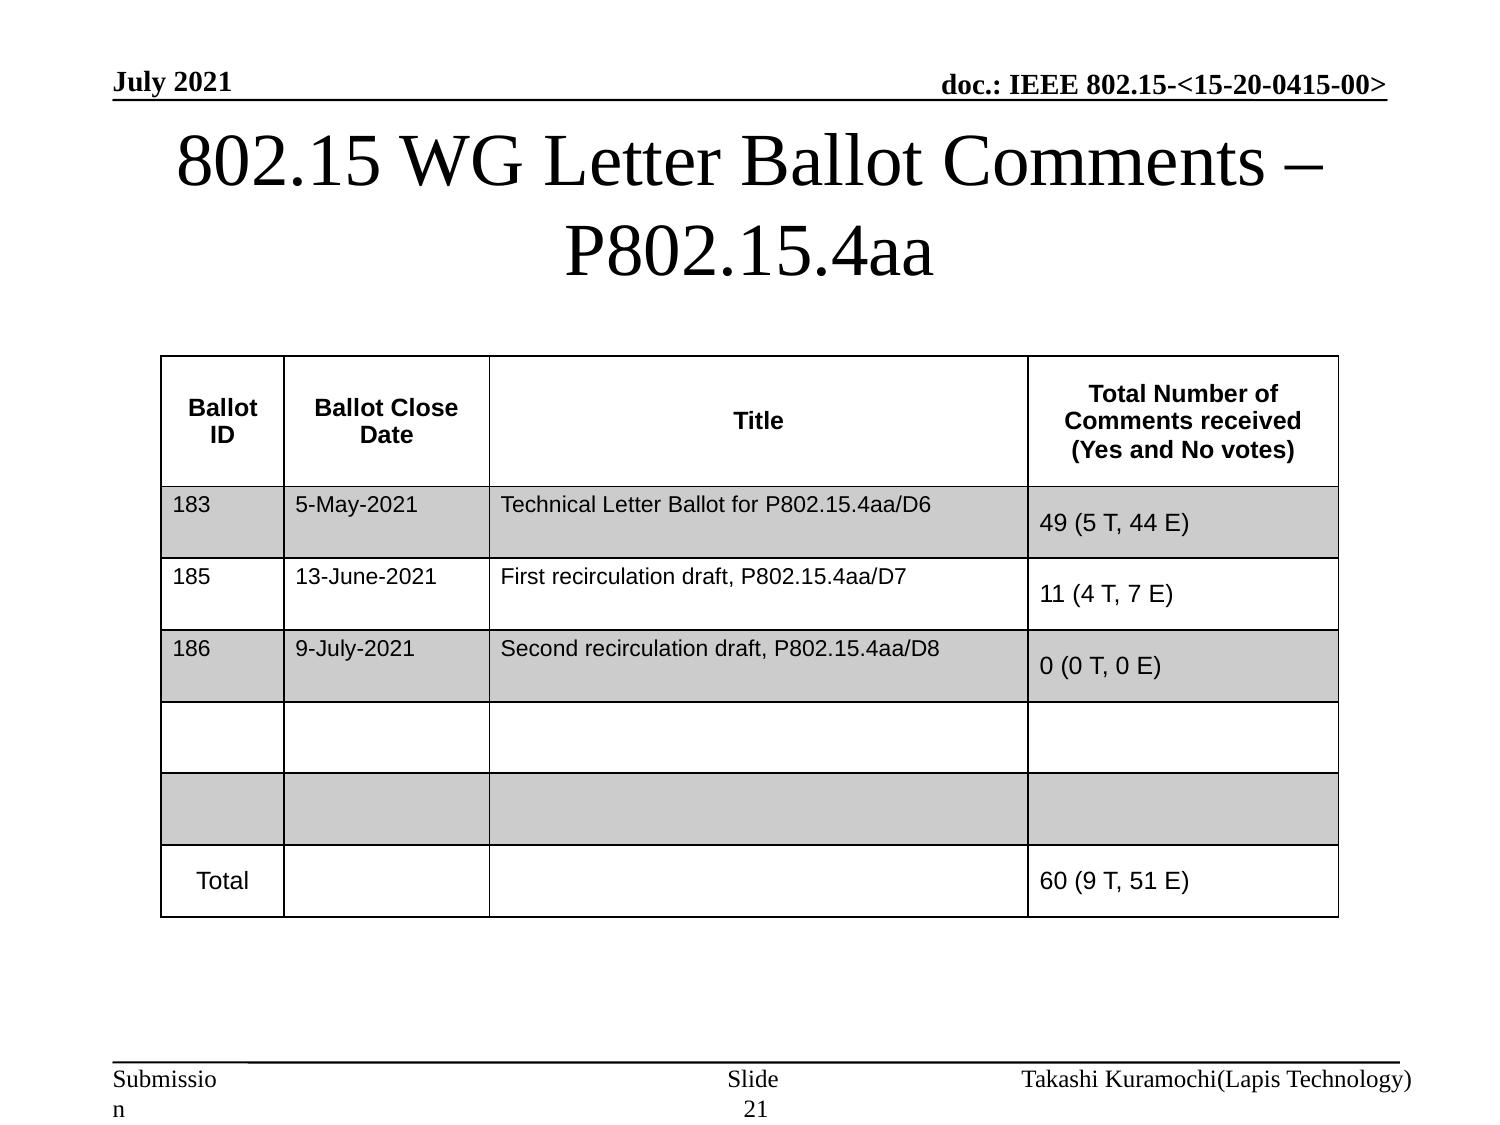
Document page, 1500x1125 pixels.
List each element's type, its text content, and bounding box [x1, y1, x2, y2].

slide_number Slide 21 [720, 1062, 792, 1093]
table_cell 9-July-2021 [285, 631, 489, 701]
table_cell Second recirculation draft, P802.15.4aa/D8 [490, 631, 1027, 701]
title 802.15 WG Letter Ballot Comments – P802.15.4aa [112, 112, 1388, 288]
table_header Ballot Close Date [285, 357, 489, 486]
table_cell [490, 774, 1027, 844]
table_cell 186 [162, 631, 283, 701]
table_cell [162, 774, 283, 844]
table_header Ballot ID [162, 357, 283, 486]
table_cell [1029, 774, 1338, 844]
table_cell [285, 703, 489, 772]
table_cell [162, 703, 283, 772]
table_cell 11 (4 T, 7 E) [1029, 559, 1338, 629]
table_cell 13-June-2021 [285, 559, 489, 629]
table_cell Total [162, 846, 283, 916]
table_cell 49 (5 T, 44 E) [1029, 487, 1338, 557]
table_cell 5-May-2021 [285, 487, 489, 557]
table_cell [490, 846, 1027, 916]
table_cell 185 [162, 559, 283, 629]
table_cell First recirculation draft, P802.15.4aa/D7 [490, 559, 1027, 629]
table_cell Technical Letter Ballot for P802.15.4aa/D6 [490, 487, 1027, 557]
table_cell [1029, 703, 1338, 772]
table_cell 0 (0 T, 0 E) [1029, 631, 1338, 701]
footer Takashi Kuramochi(Lapis Technology) [900, 1062, 1413, 1093]
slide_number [112, 62, 375, 98]
table_cell [285, 774, 489, 844]
table_header Title [490, 357, 1027, 486]
table_cell [490, 703, 1027, 772]
table_header Total Number of Comments received (Yes and No votes) [1029, 357, 1338, 486]
table_cell 183 [162, 487, 283, 557]
table_cell [285, 846, 489, 916]
table_cell 60 (9 T, 51 E) [1029, 846, 1338, 916]
